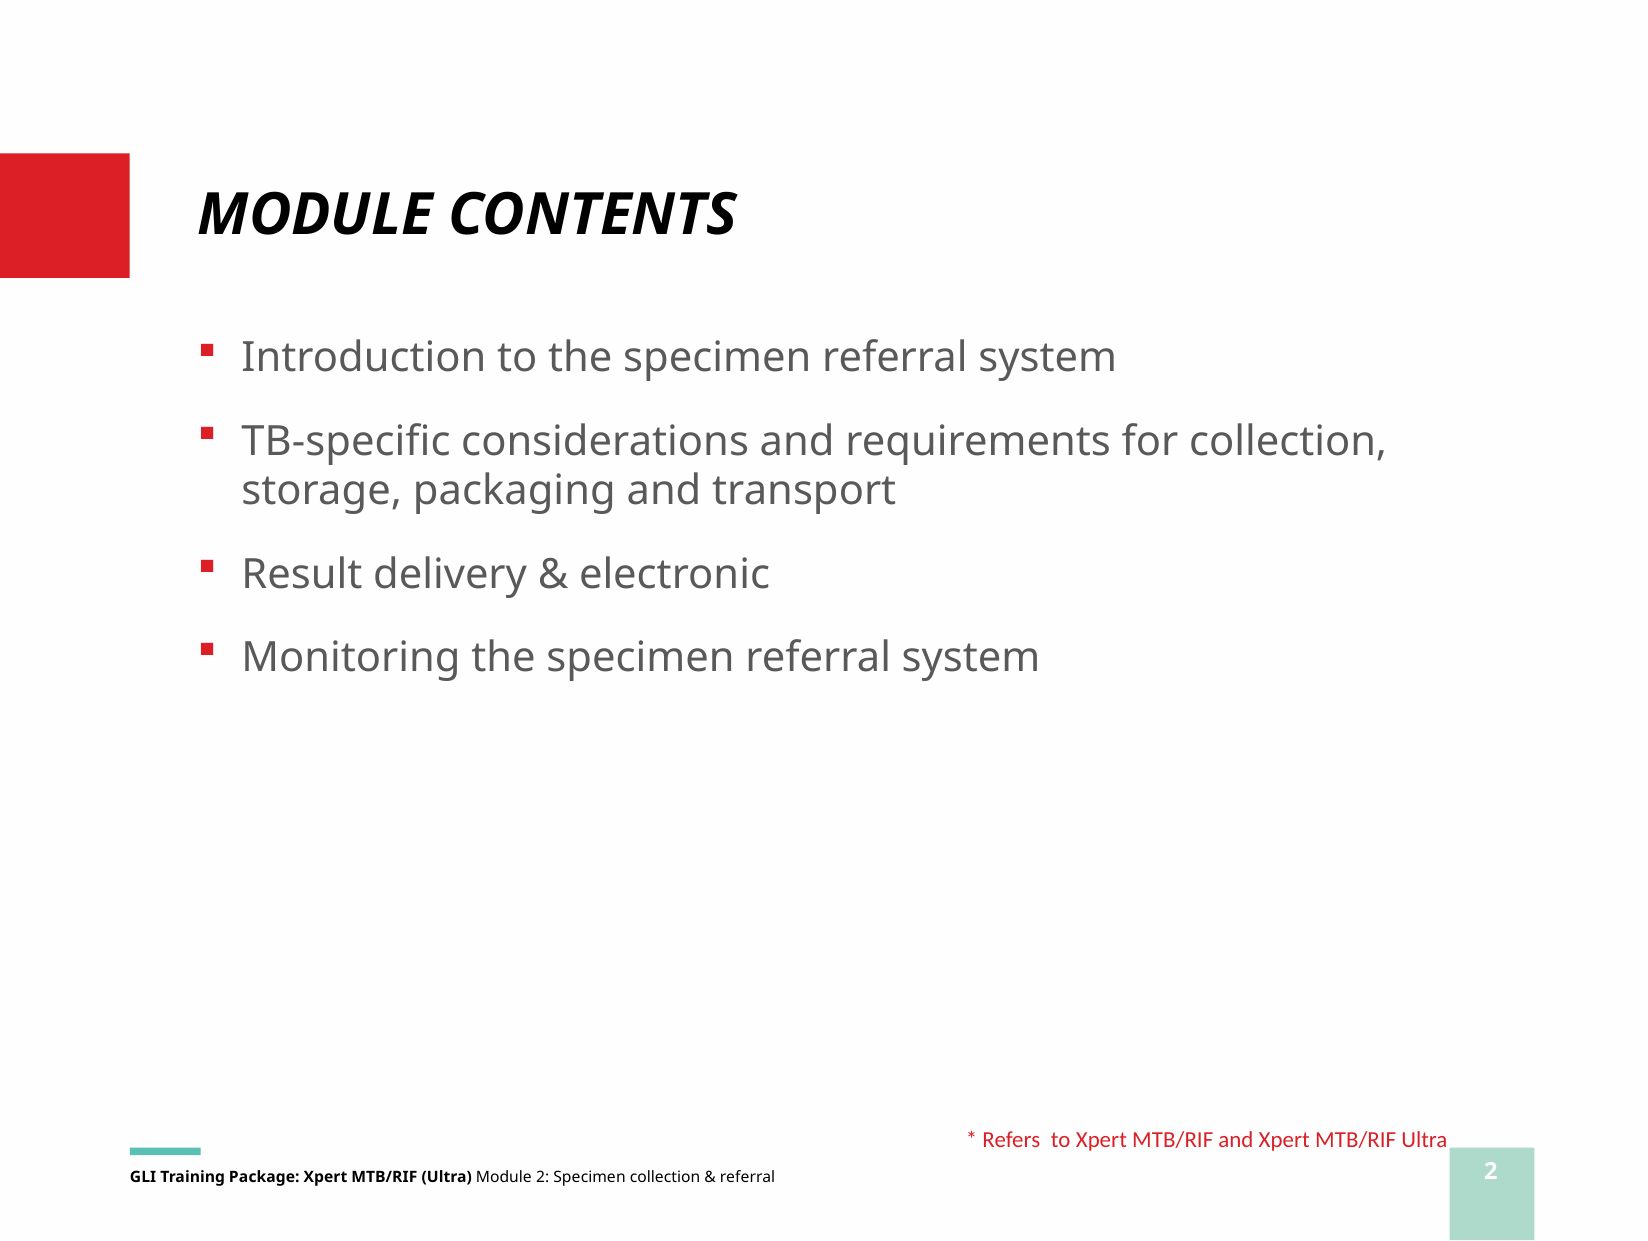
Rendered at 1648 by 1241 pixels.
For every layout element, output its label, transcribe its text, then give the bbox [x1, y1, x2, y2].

text_box * Refers to Xpert MTB/RIF and Xpert MTB/RIF Ultra [951, 1117, 1464, 1160]
list Introduction to the specimen referral system TB-specific considerations and requirements for collection, storage, packaging and transport Result delivery & electronic Monitoring the specimen referral system [197, 330, 1450, 1087]
title MODULE CONTENTS [197, 153, 1450, 278]
